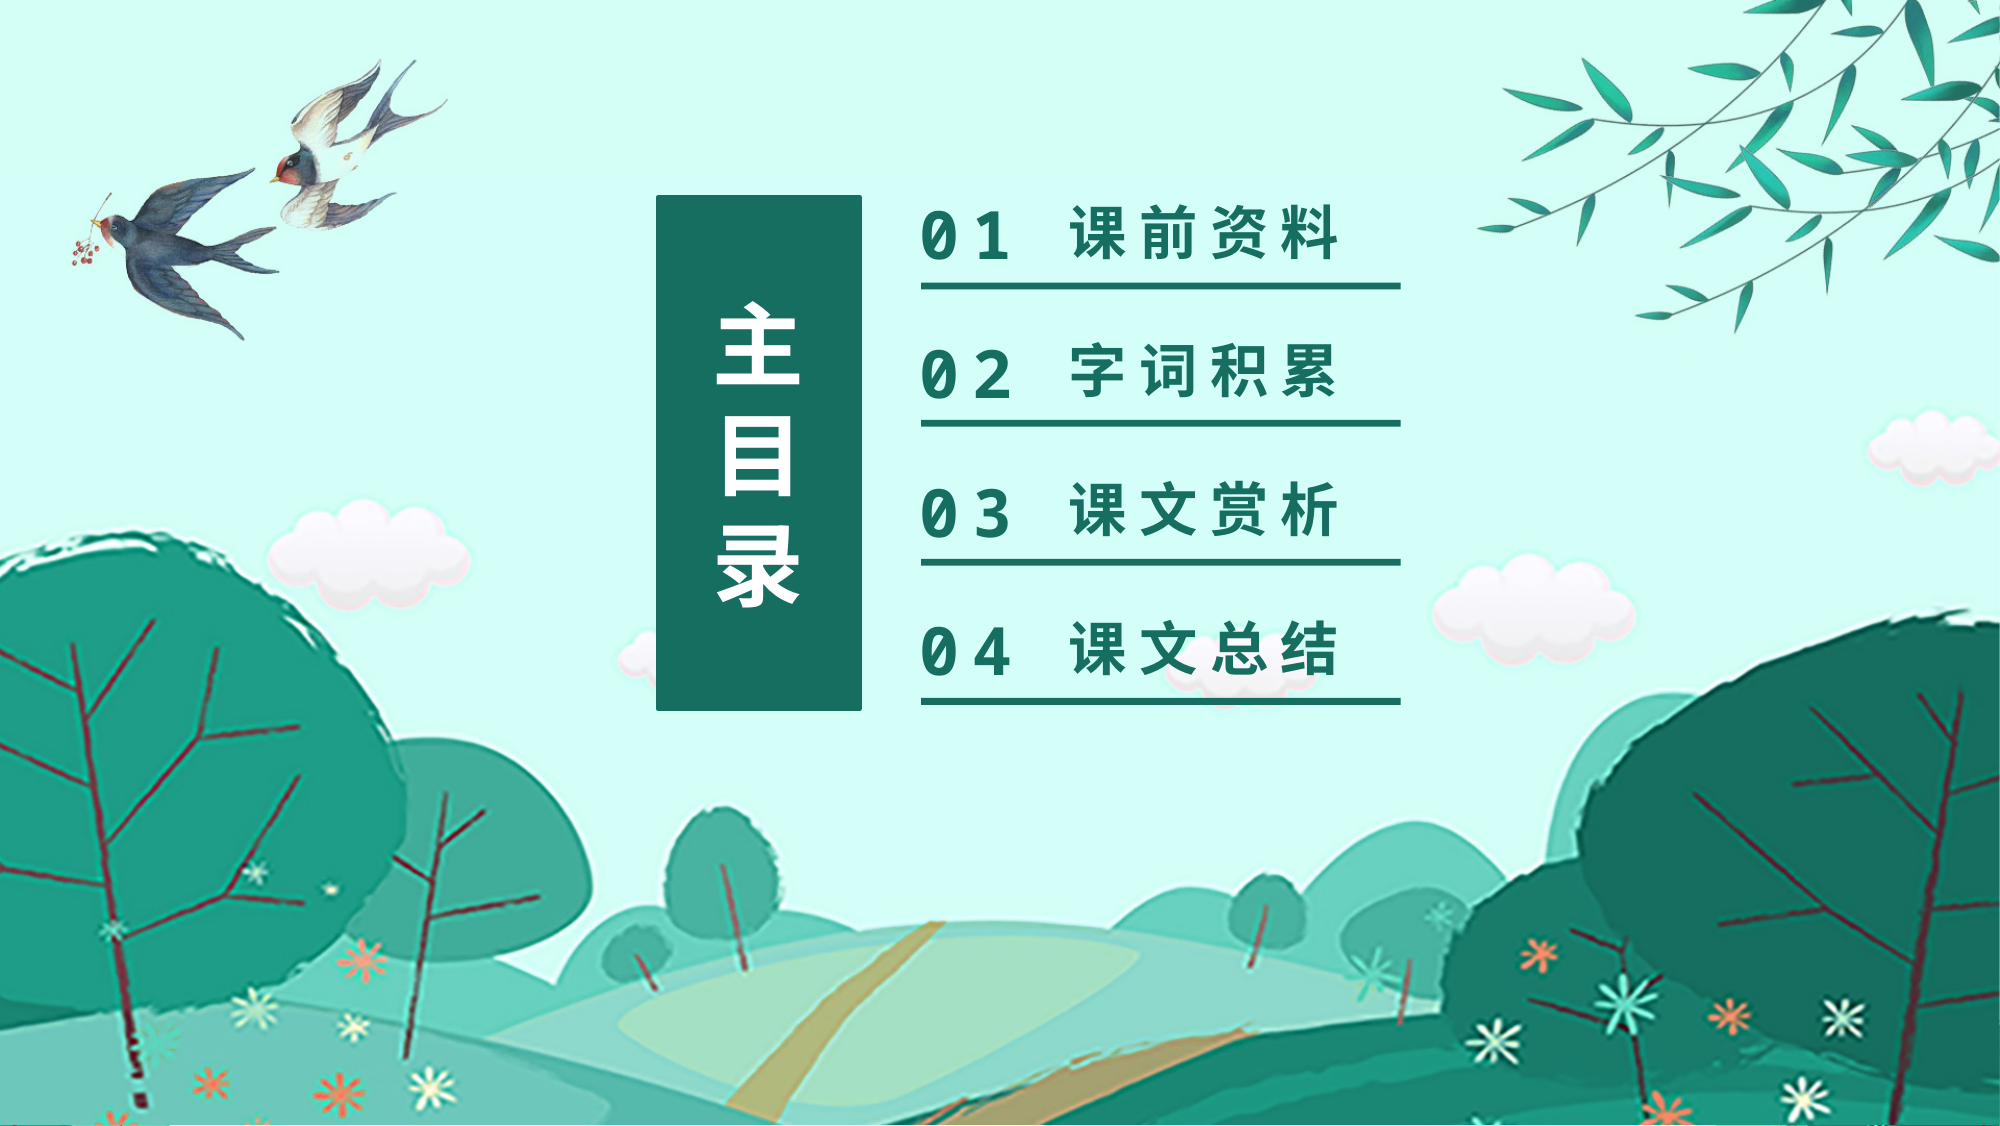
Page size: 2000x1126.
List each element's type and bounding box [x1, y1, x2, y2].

text_box [888, 177, 1424, 706]
picture [0, 0, 2000, 1126]
